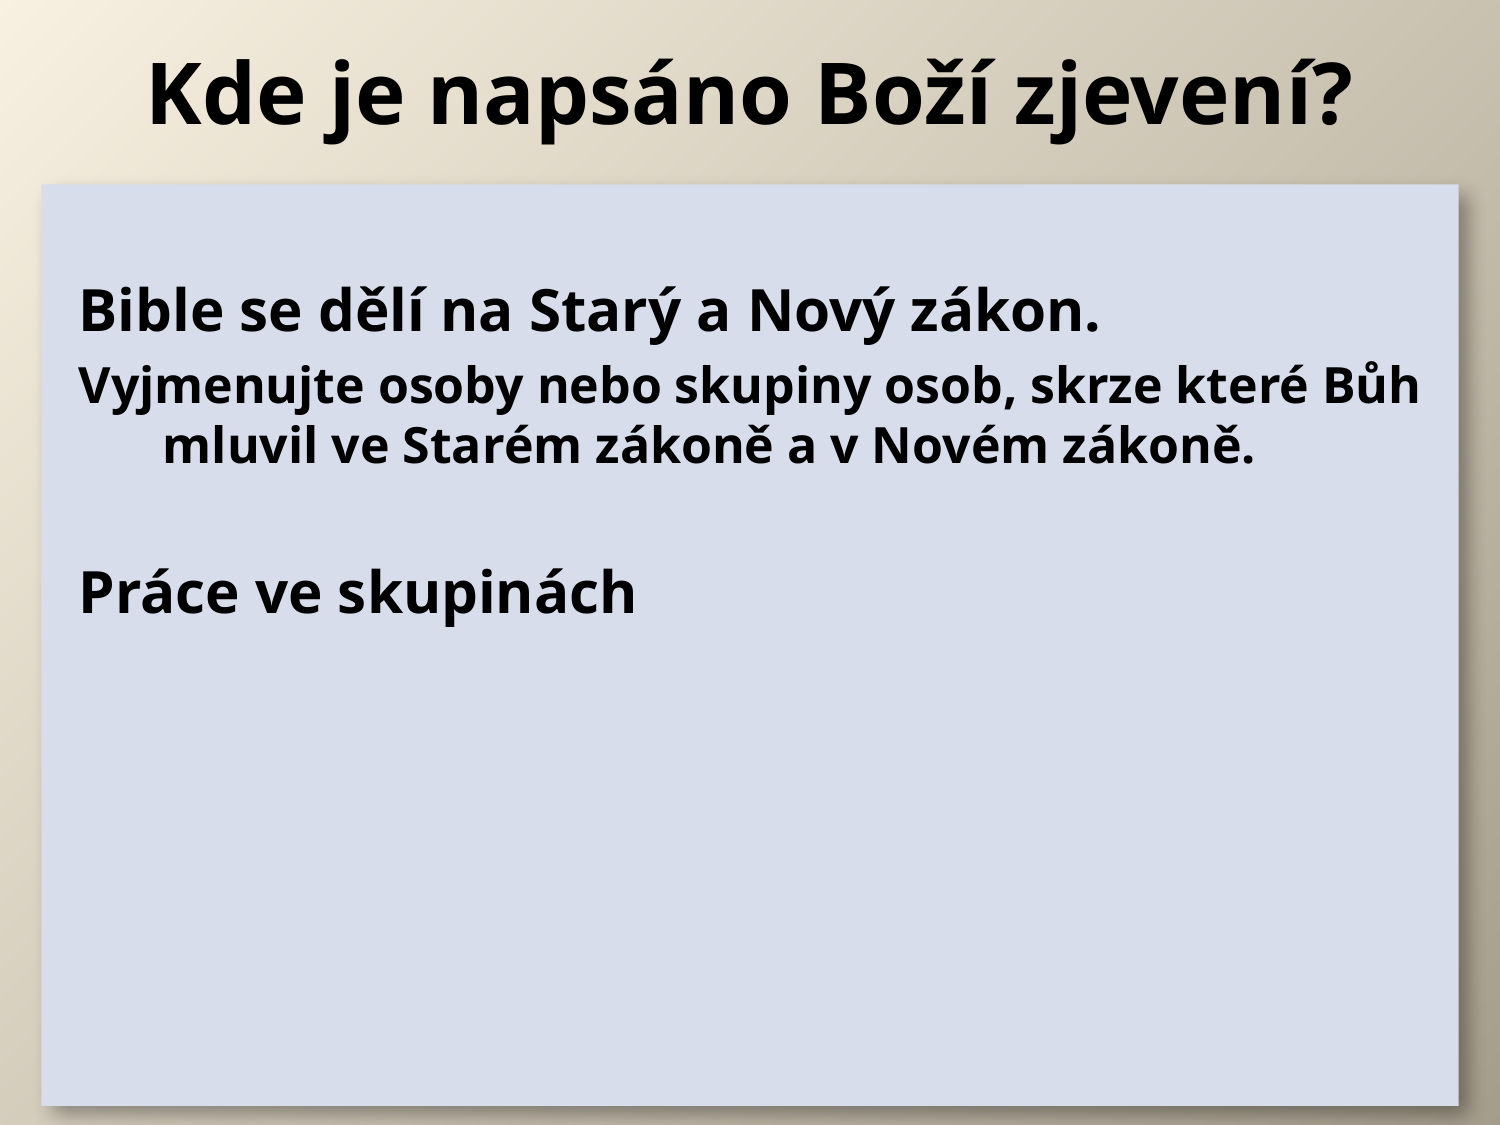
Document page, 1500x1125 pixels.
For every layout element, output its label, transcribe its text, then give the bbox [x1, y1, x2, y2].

title Kde je napsáno Boží zjevení? [17, 19, 1483, 161]
list Bible se dělí na Starý a Nový zákon. Vyjmenujte osoby nebo skupiny osob, skrze které Bůh mluvil ve Starém zákoně a v Novém zákoně. Práce ve skupinách [41, 184, 1459, 1107]
